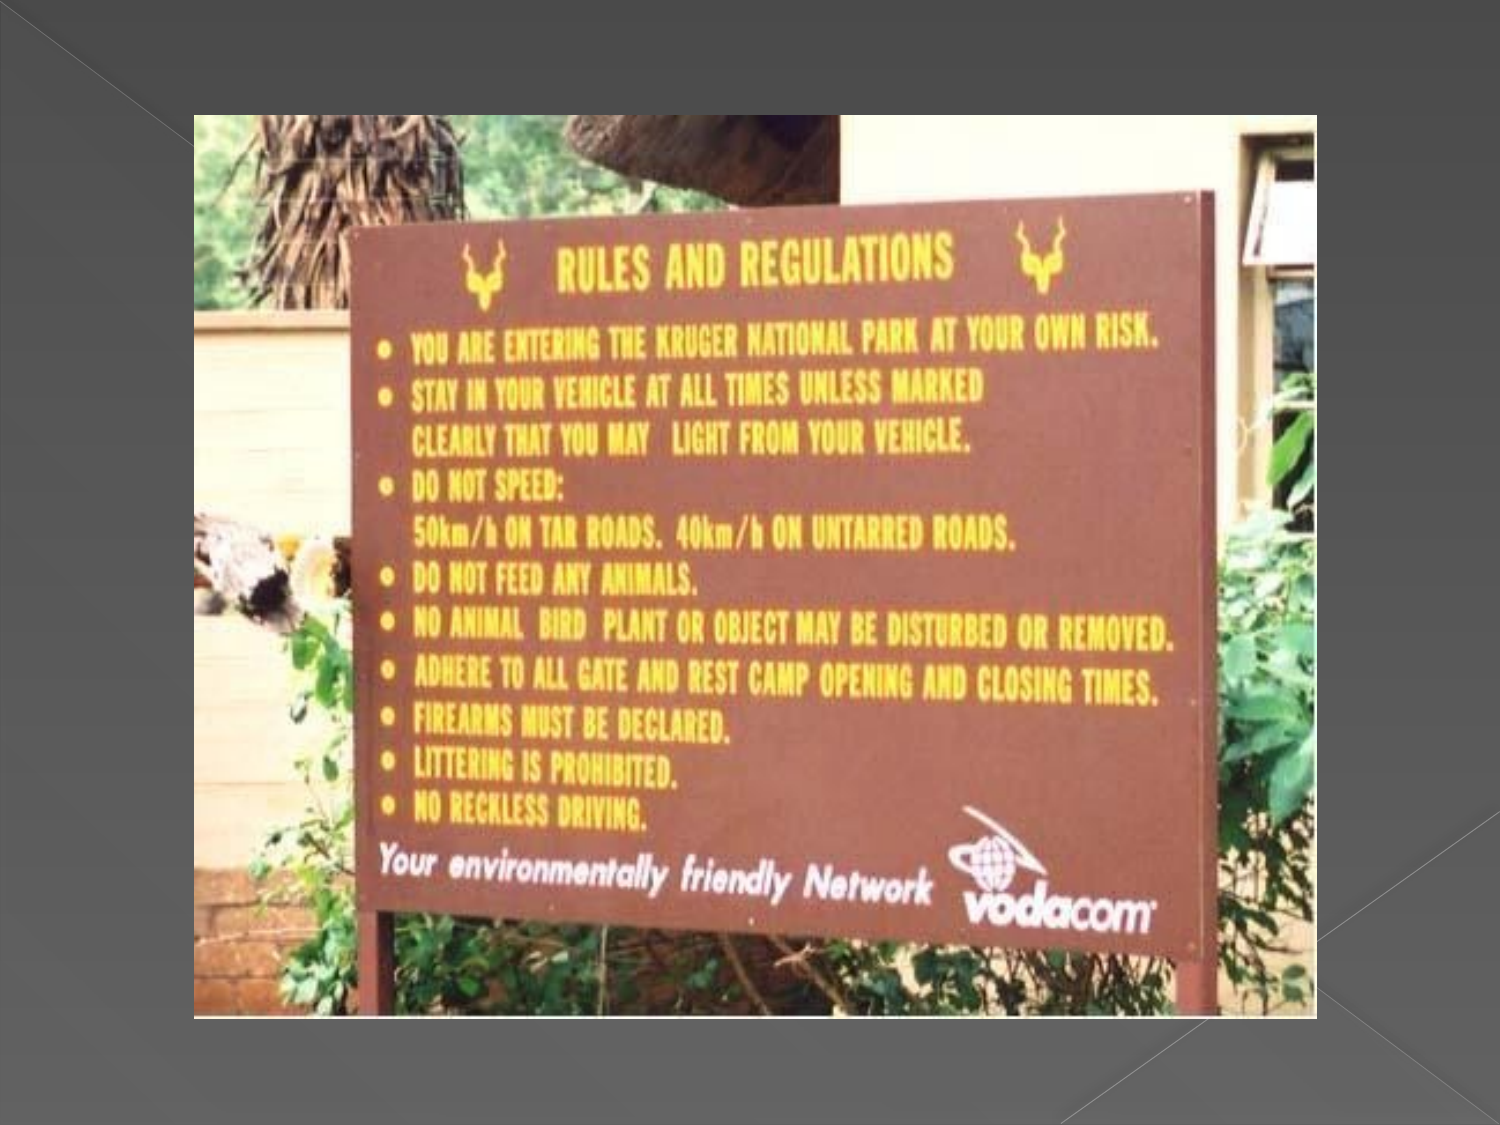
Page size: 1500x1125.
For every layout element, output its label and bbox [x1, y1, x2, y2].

picture [194, 115, 1318, 1019]
